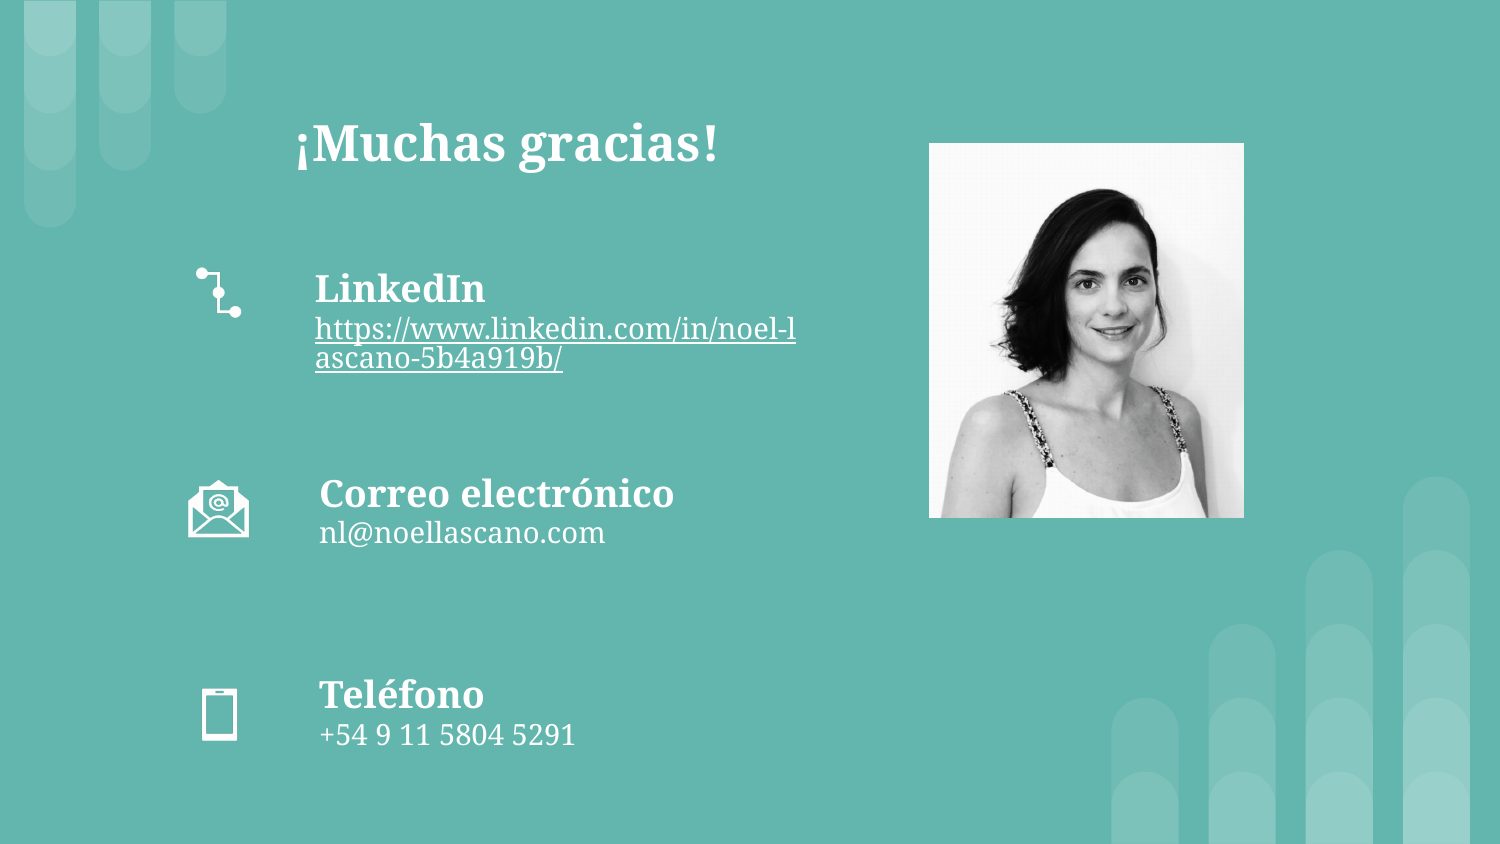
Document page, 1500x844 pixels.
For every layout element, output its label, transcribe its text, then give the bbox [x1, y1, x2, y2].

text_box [81, 215, 831, 844]
title ¡Muchas gracias! [278, 13, 1240, 271]
picture [929, 142, 1244, 518]
